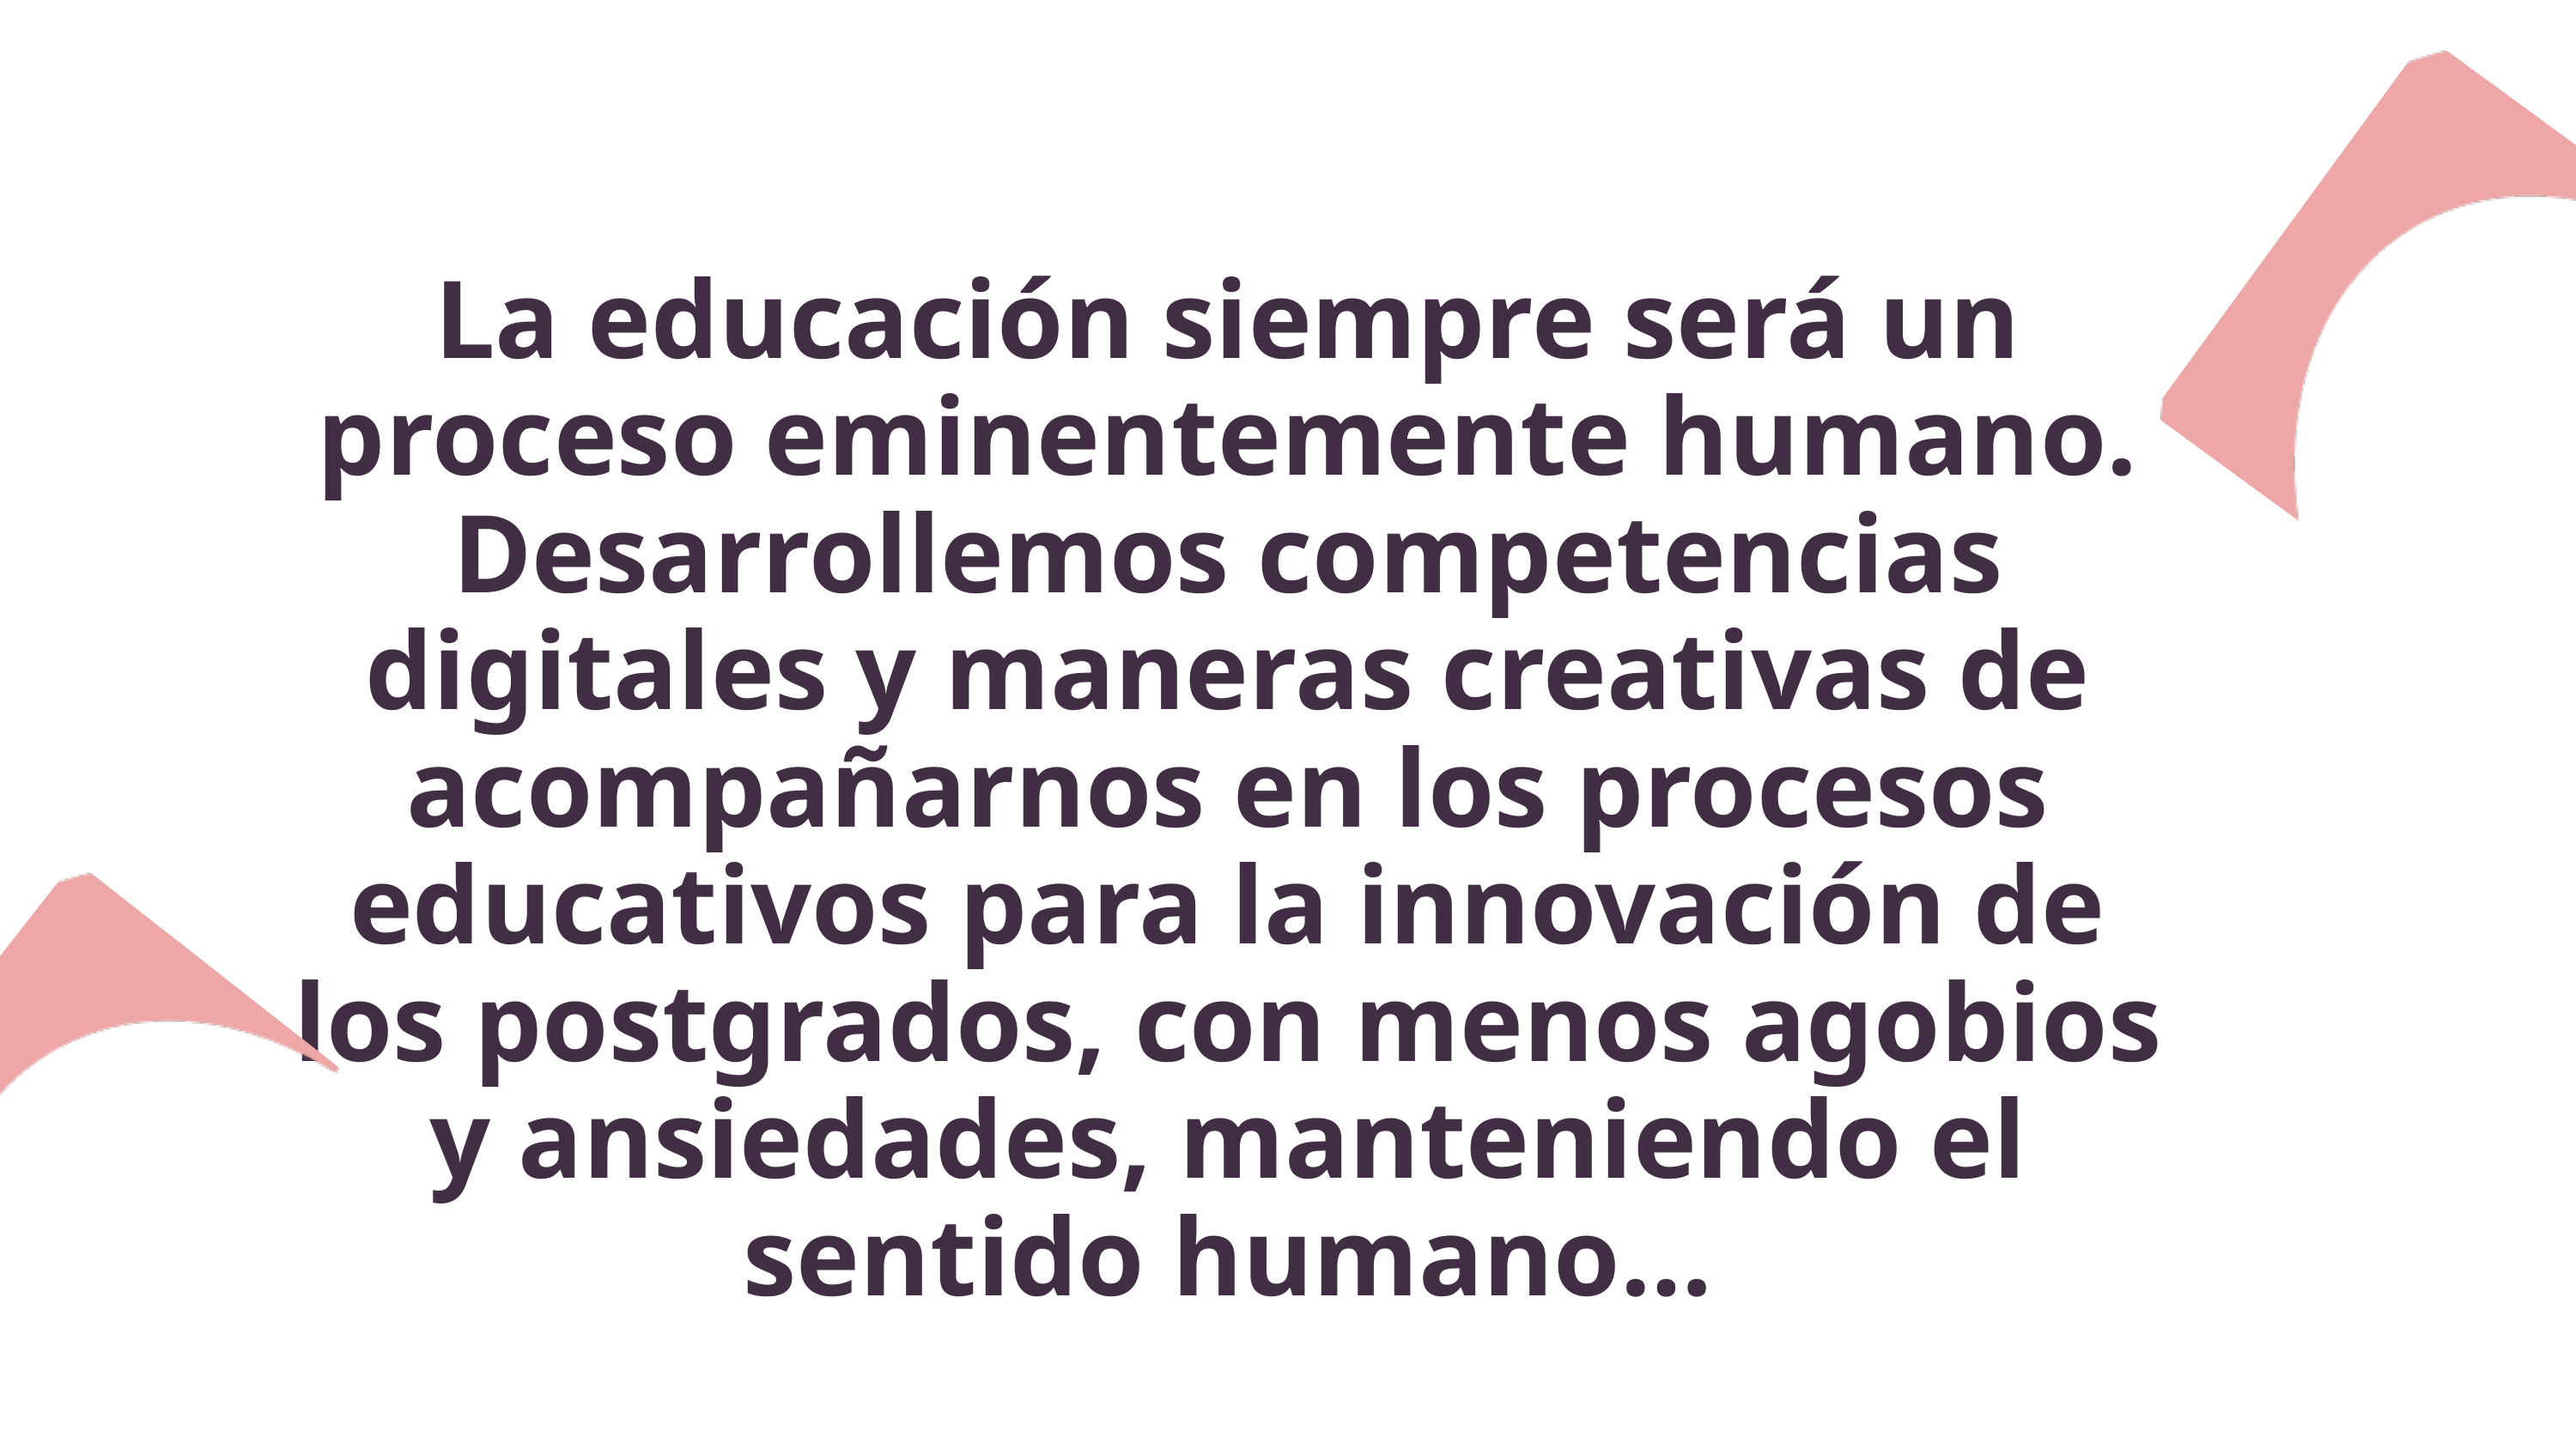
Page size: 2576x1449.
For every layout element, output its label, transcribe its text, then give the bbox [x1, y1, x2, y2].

text_box [2193, 36, 2576, 658]
text_box [0, 860, 403, 1449]
text_box La educación siempre será un proceso eminentemente humano. Desarrollemos competencias digitales y maneras creativas de acompañarnos en los procesos educativos para la innovación de los postgrados, con menos agobios y ansiedades, manteniendo el sentido humano… [264, 264, 2193, 1319]
